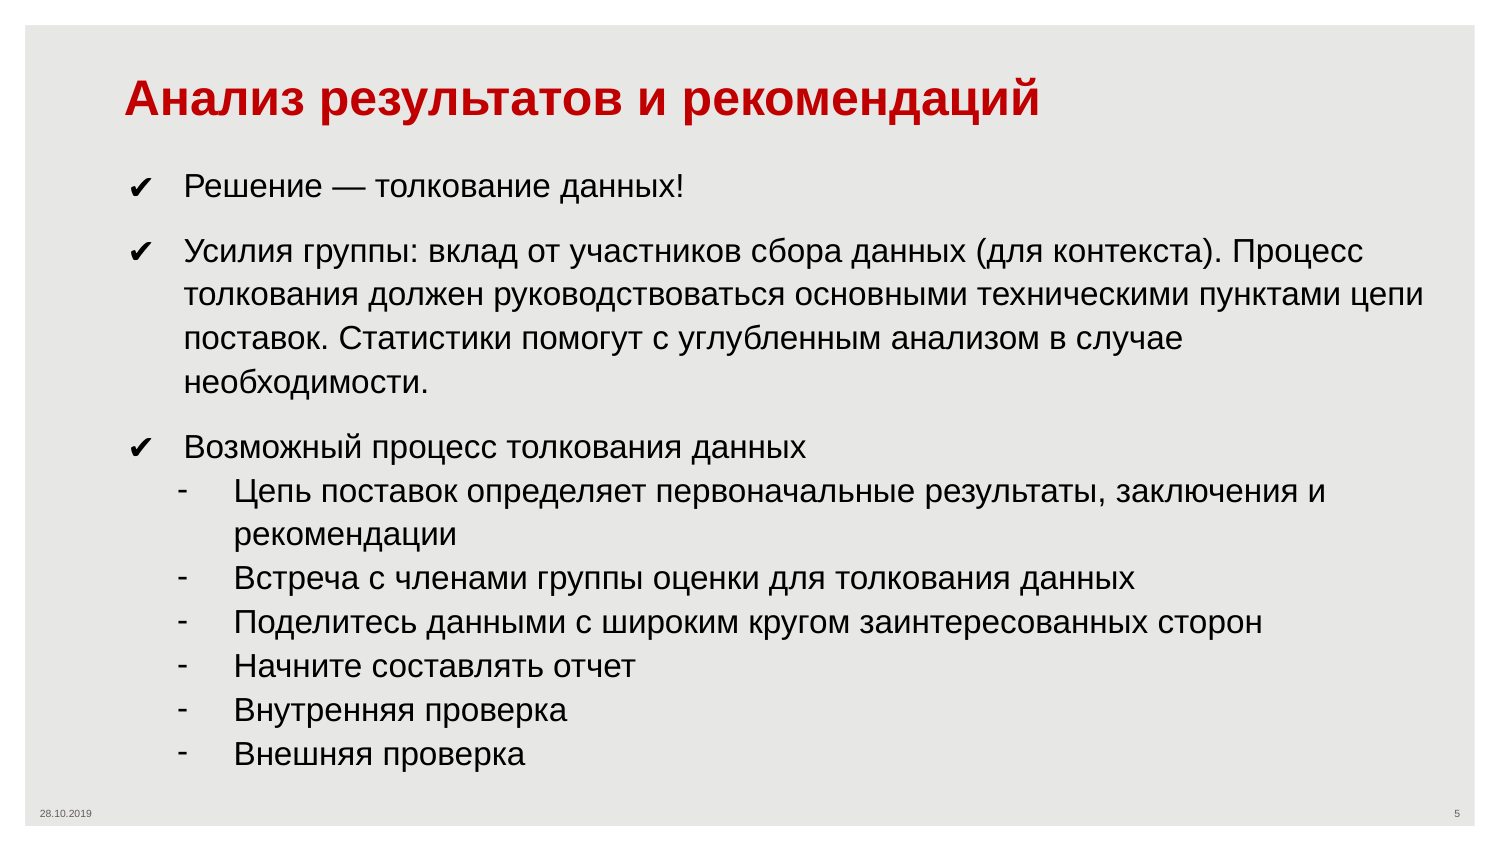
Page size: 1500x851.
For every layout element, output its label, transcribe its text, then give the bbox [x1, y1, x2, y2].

text_box Решение — толкование данных! Усилия группы: вклад от участников сбора данных (для контекста). Процесс толкования должен руководствоваться основными техническими пунктами цепи поставок. Статистики помогут с углубленным анализом в случае необходимости. Возможный процесс толкования данных Цепь поставок определяет первоначальные результаты, заключения и рекомендации Встреча с членами группы оценки для толкования данных Поделитесь данными с широким кругом заинтересованных сторон Начните составлять отчет Внутренняя проверка Внешняя проверка [59, 154, 1441, 827]
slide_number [24, 559, 375, 851]
text_box Анализ результатов и рекомендаций [112, 59, 1187, 131]
slide_number 5 [1125, 559, 1475, 851]
